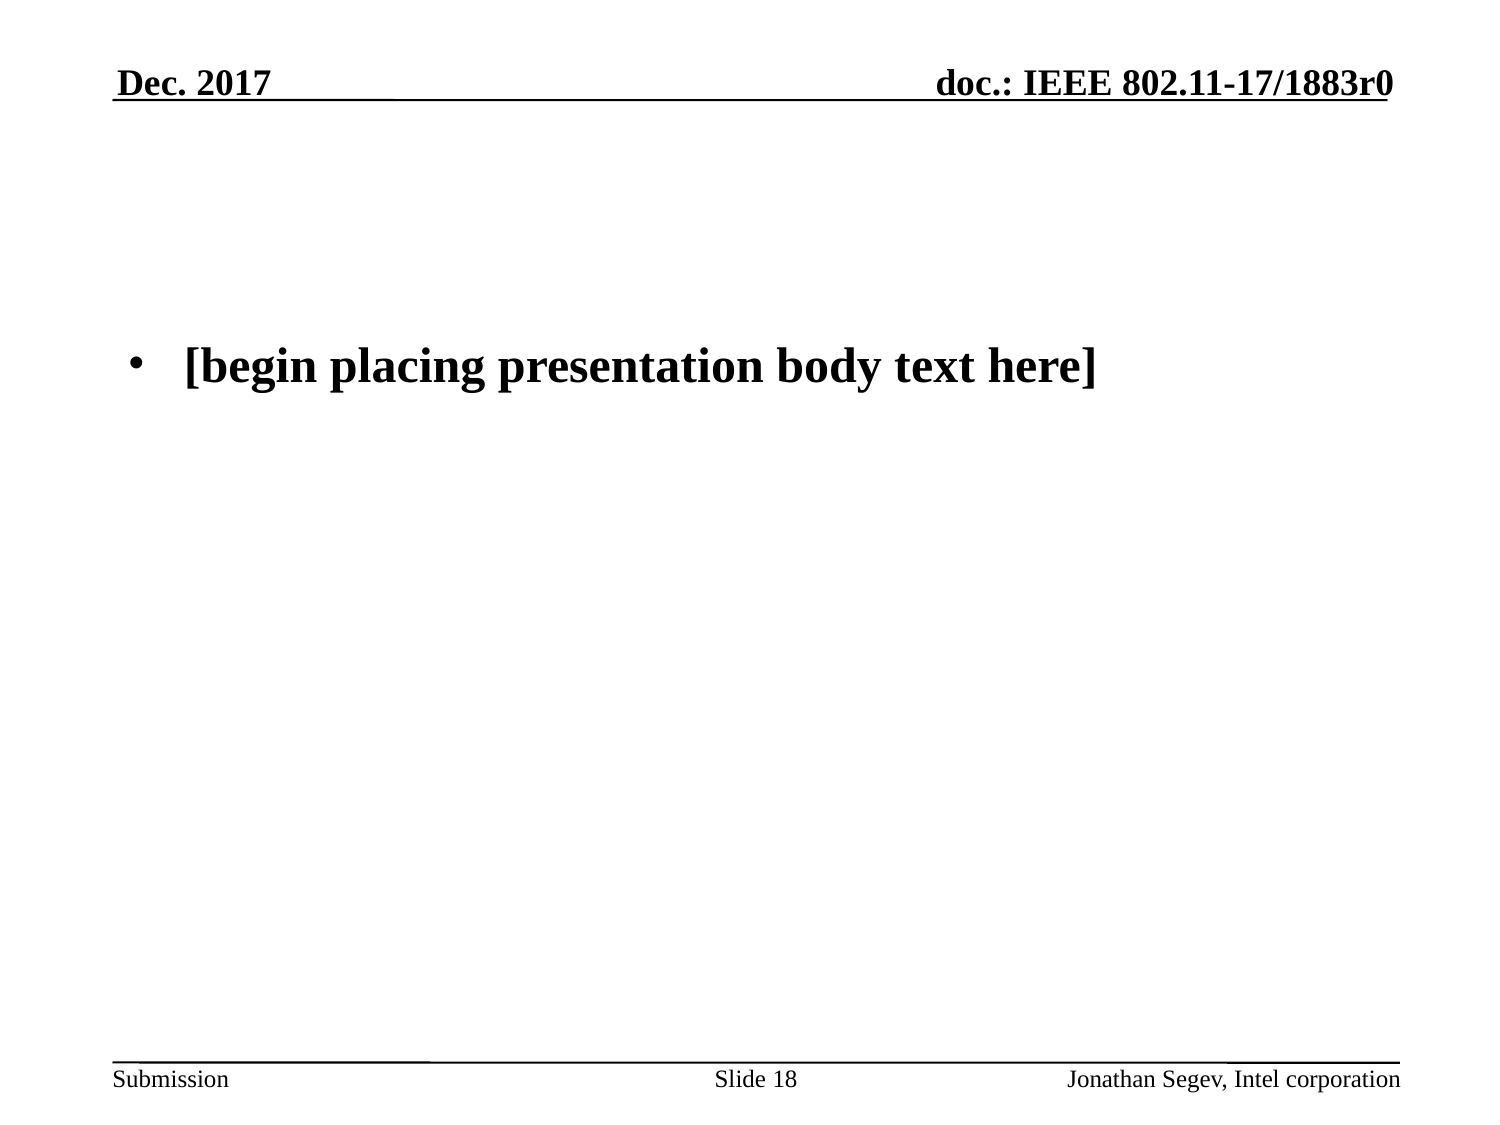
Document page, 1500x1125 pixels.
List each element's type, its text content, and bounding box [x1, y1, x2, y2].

slide_number Slide 18 [712, 1061, 800, 1123]
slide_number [116, 58, 507, 104]
list [begin placing presentation body text here] [112, 324, 1388, 1001]
footer Jonathan Segev, Intel corporation [1031, 1061, 1402, 1093]
